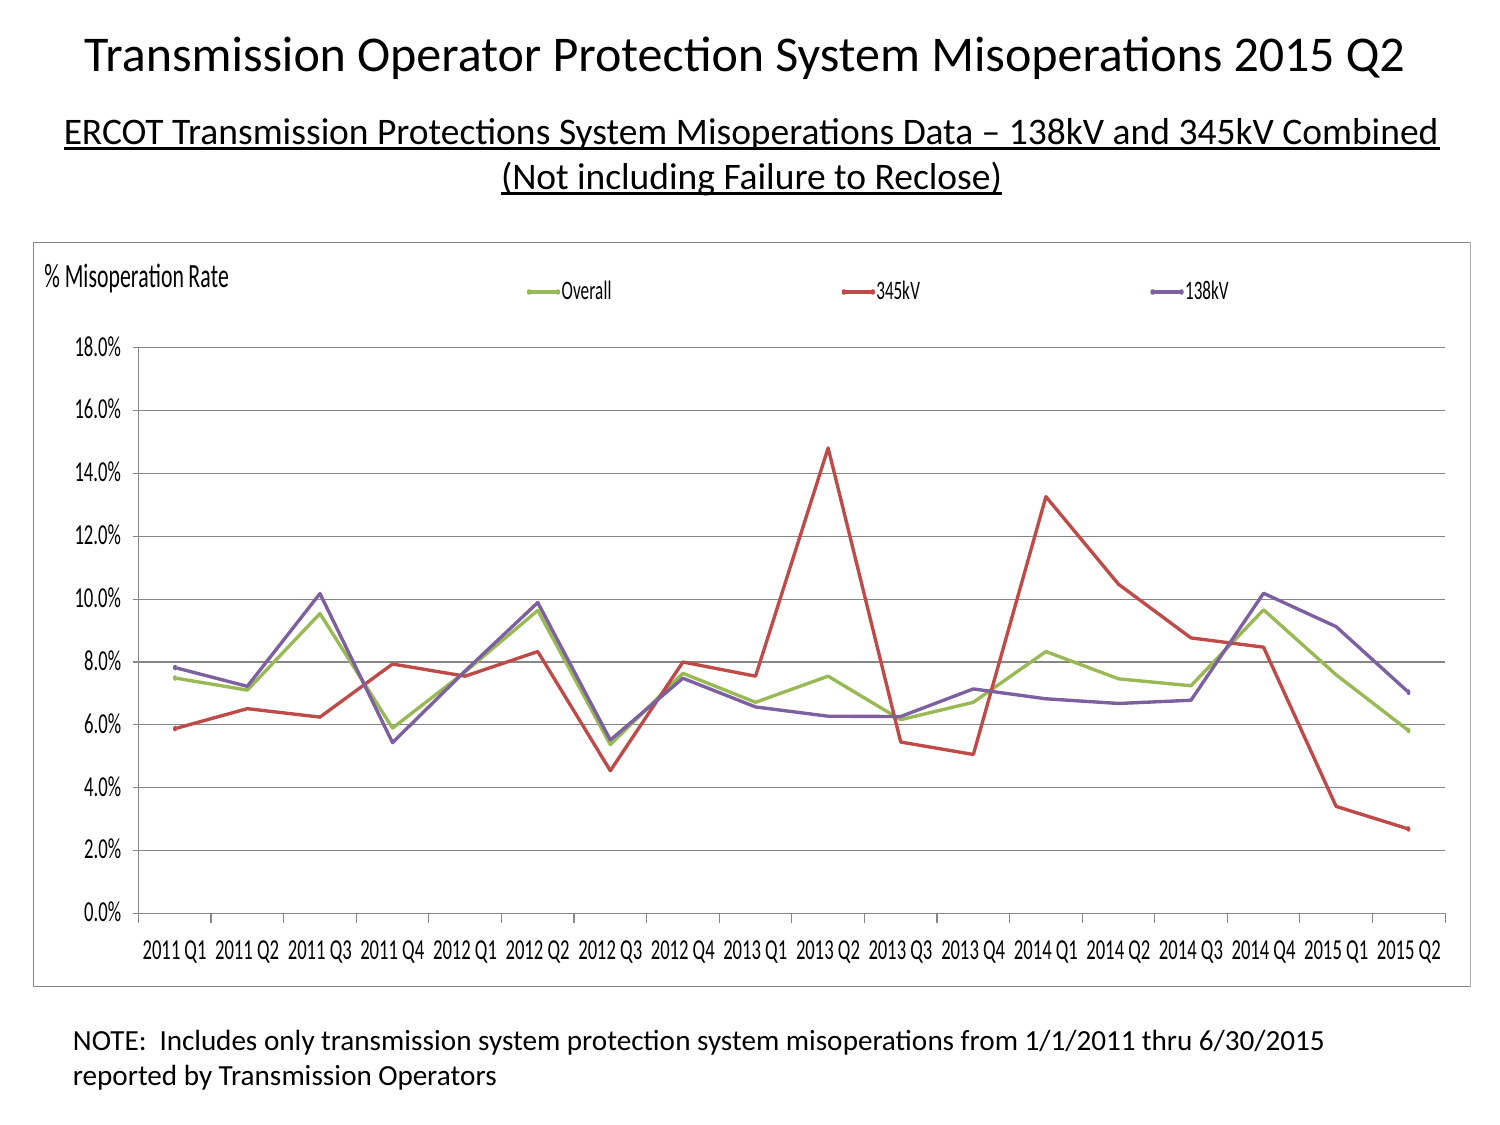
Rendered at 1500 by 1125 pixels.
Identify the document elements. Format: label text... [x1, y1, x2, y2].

text_box ERCOT Transmission Protections System Misoperations Data – 138kV and 345kV Combined (Not including Failure to Reclose) [32, 99, 1471, 205]
picture [32, 240, 1471, 988]
title Transmission Operator Protection System Misoperations 2015 Q2 [62, 3, 1427, 99]
text_box NOTE: Includes only transmission system protection system misoperations from 1/1/2011 thru 6/30/2015 reported by Transmission Operators [57, 1012, 1446, 1100]
